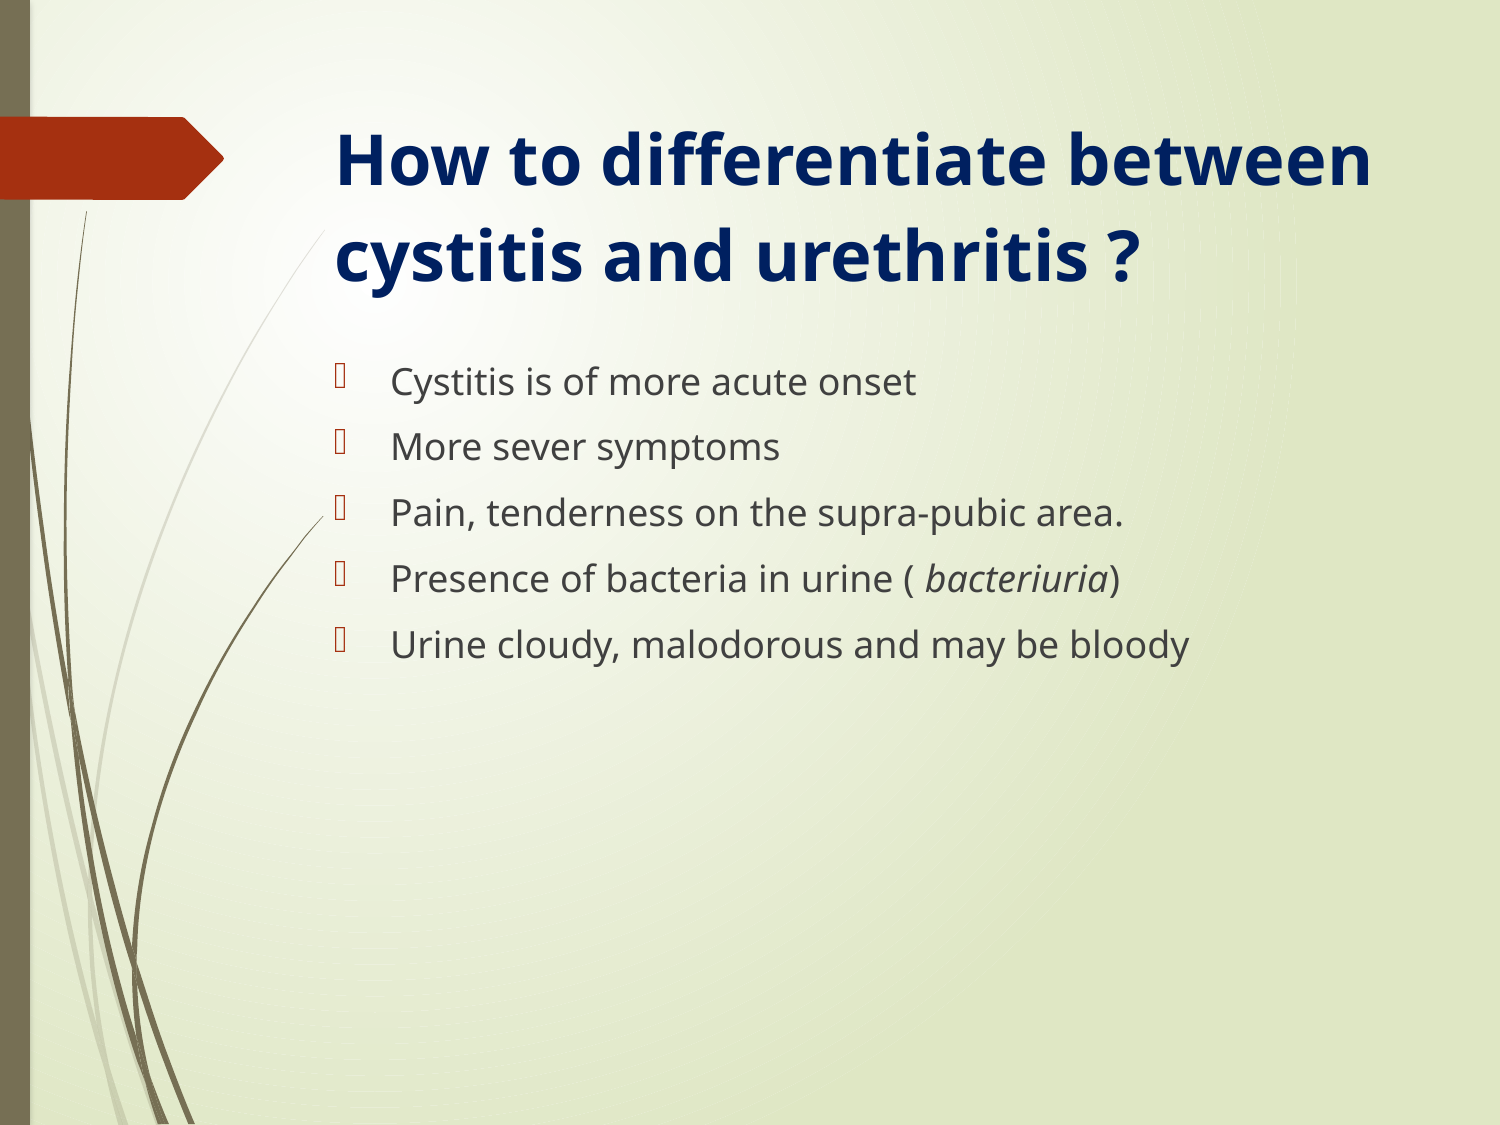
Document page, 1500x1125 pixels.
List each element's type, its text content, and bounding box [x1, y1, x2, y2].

title How to differentiate between cystitis and urethritis ? [319, 102, 1400, 313]
list Cystitis is of more acute onset More sever symptoms Pain, tenderness on the supra-pubic area. Presence of bacteria in urine ( bacteriuria) Urine cloudy, malodorous and may be bloody [318, 350, 1400, 970]
